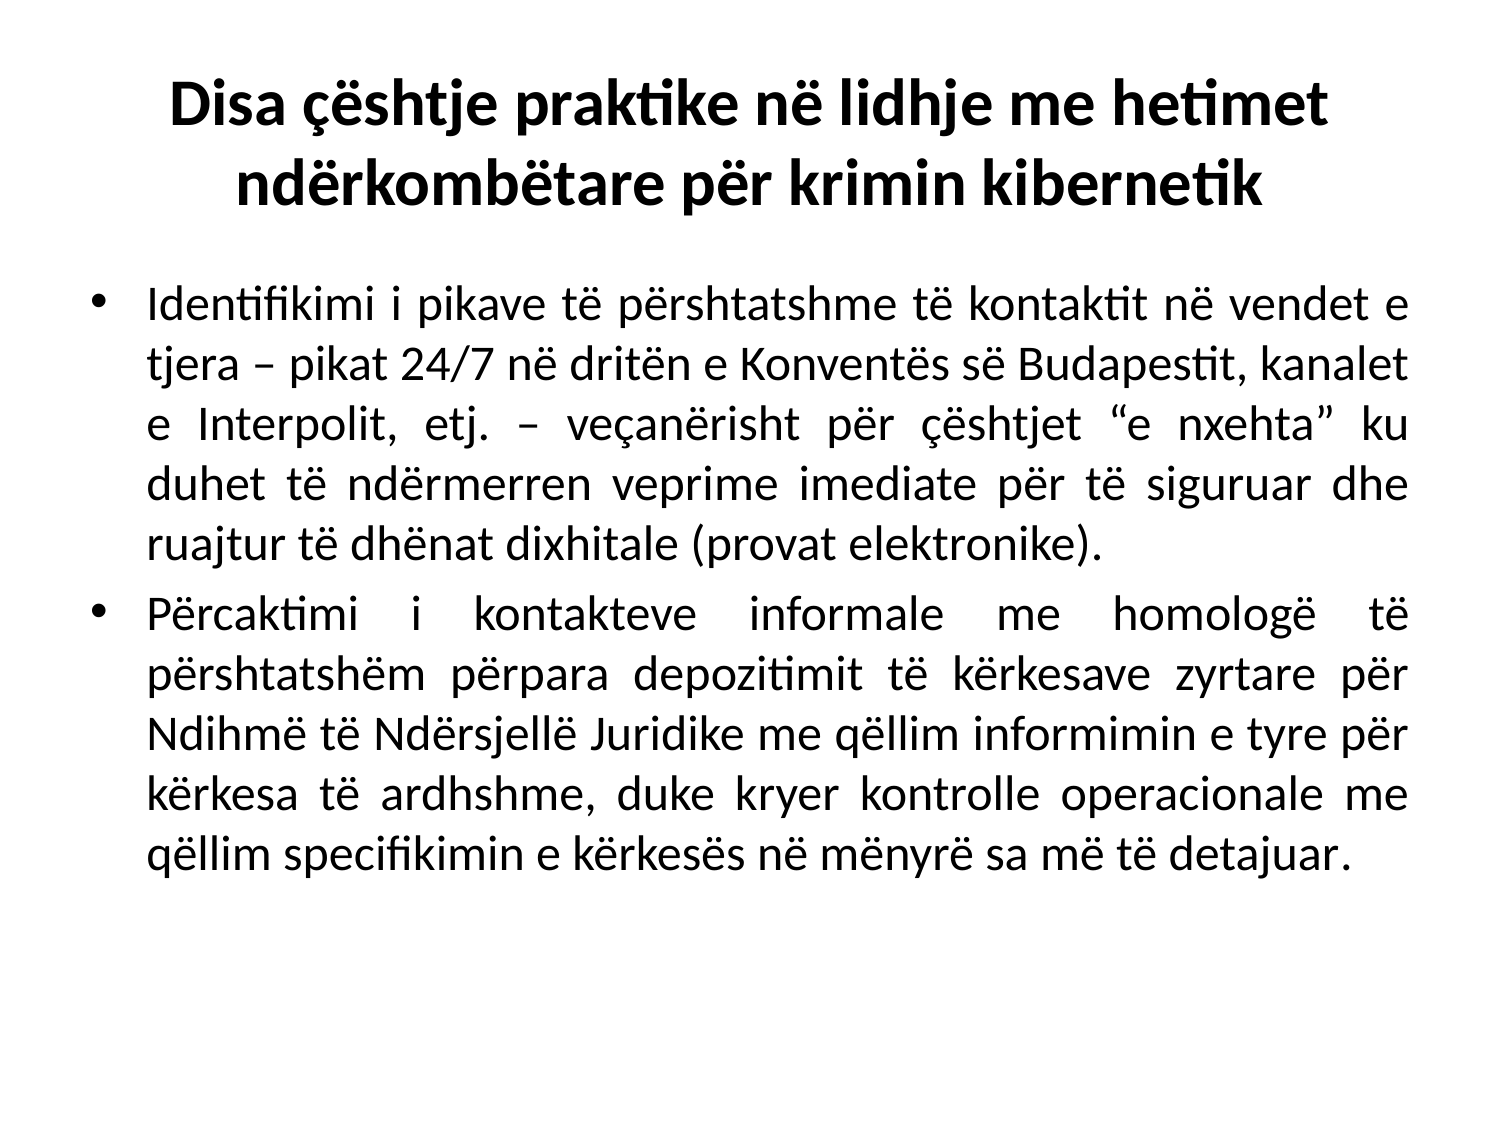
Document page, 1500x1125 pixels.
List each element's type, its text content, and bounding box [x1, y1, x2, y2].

title Disa çështje praktike në lidhje me hetimet ndërkombëtare për krimin kibernetik [74, 44, 1426, 233]
list Identifikimi i pikave të përshtatshme të kontaktit në vendet e tjera – pikat 24/7 në dritën e Konventës së Budapestit, kanalet e Interpolit, etj. – veçanërisht për çështjet “e nxehta” ku duhet të ndërmerren veprime imediate për të siguruar dhe ruajtur të dhënat dixhitale (provat elektronike). Përcaktimi i kontakteve informale me homologë të përshtatshëm përpara depozitimit të kërkesave zyrtare për Ndihmë të Ndërsjellë Juridike me qëllim informimin e tyre për kërkesa të ardhshme, duke kryer kontrolle operacionale me qëllim specifikimin e kërkesës në mënyrë sa më të detajuar. [74, 262, 1426, 1006]
